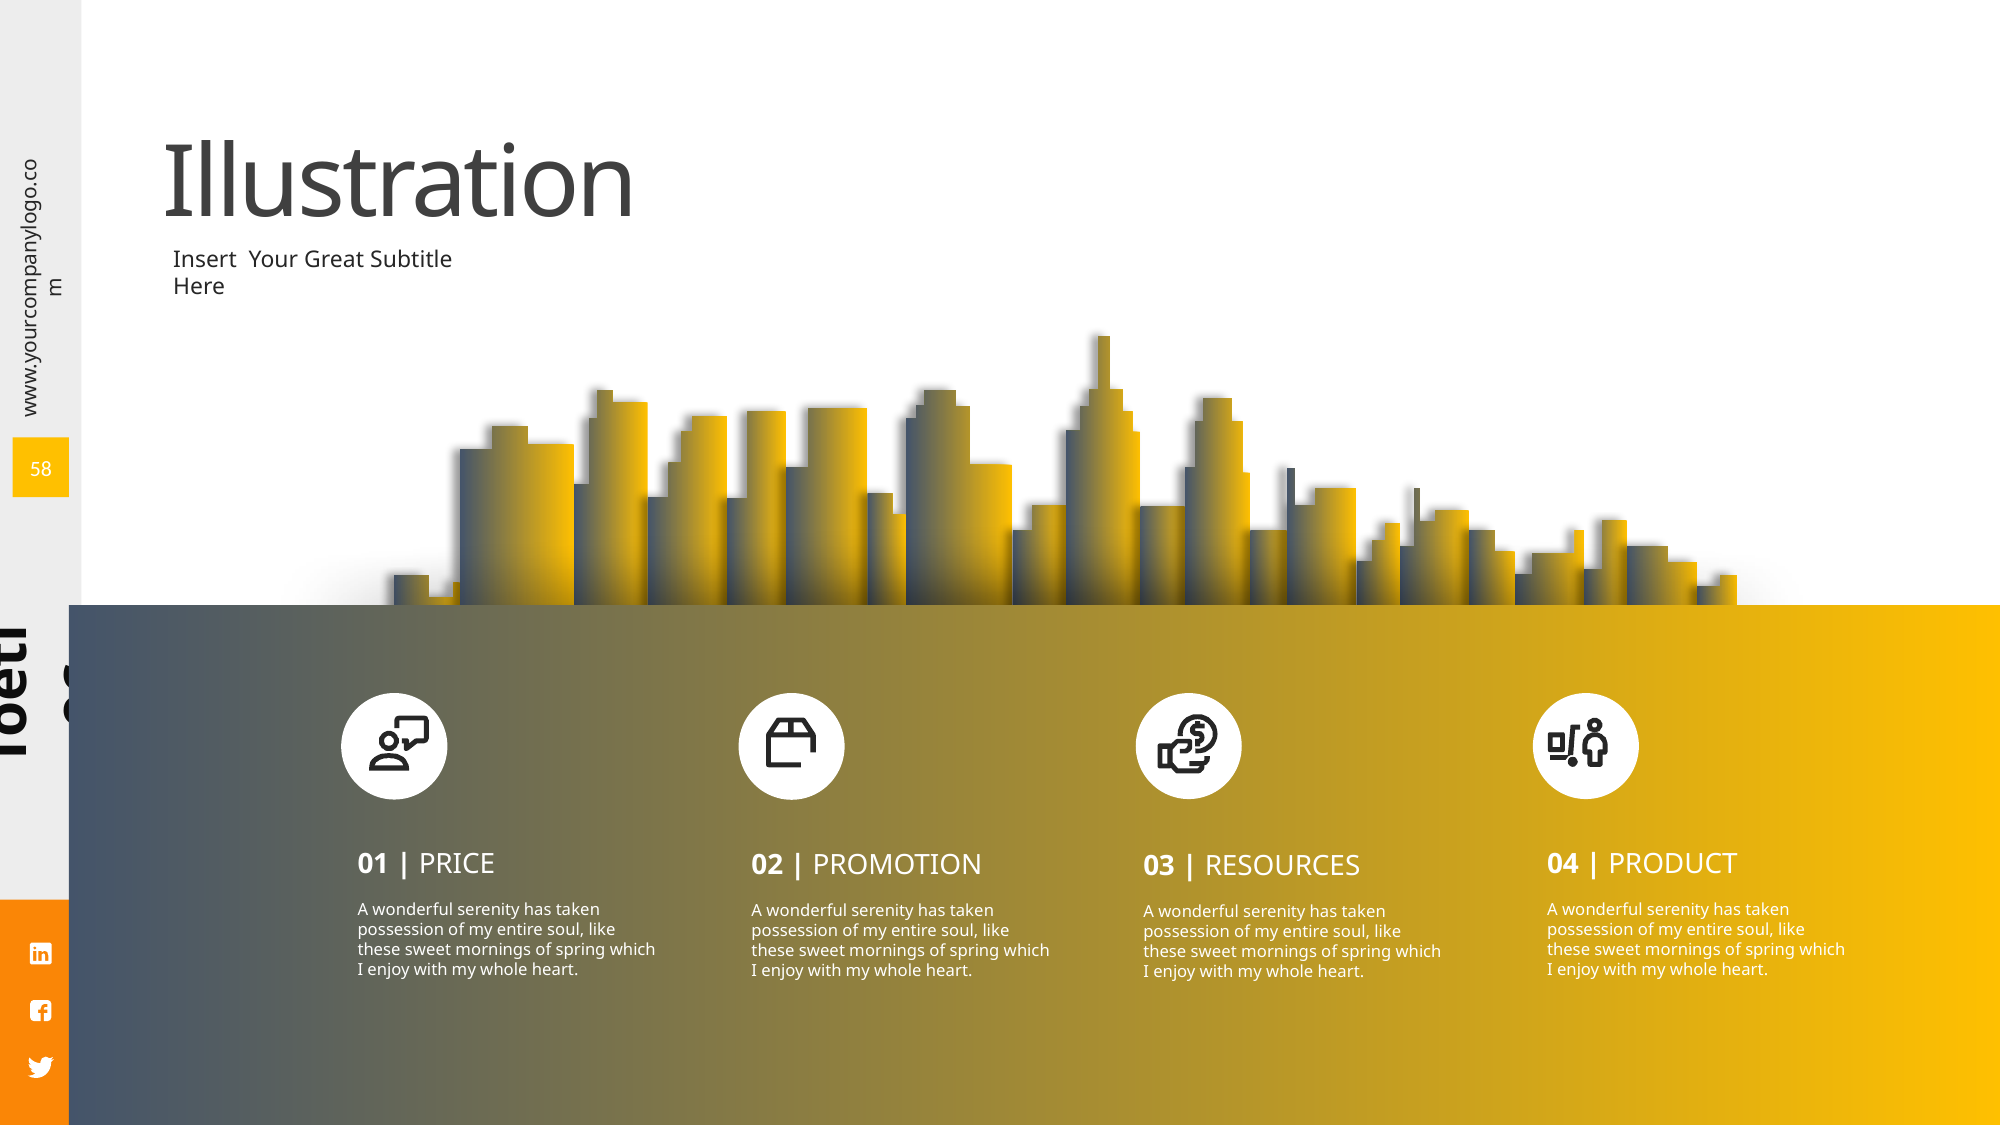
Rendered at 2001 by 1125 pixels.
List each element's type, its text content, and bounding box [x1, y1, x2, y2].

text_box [369, 715, 429, 771]
text_box Insert Your Great Subtitle Here [158, 237, 512, 307]
text_box 01 | PRICE A wonderful serenity has taken possession of my entire soul, like these sweet mornings of spring which I enjoy with my whole heart. [342, 837, 673, 986]
text_box Illustration [147, 116, 677, 236]
slide_number 58 [12, 437, 69, 498]
text_box [341, 693, 448, 800]
text_box 03 | RESOURCES A wonderful serenity has taken possession of my entire soul, like these sweet mornings of spring which I enjoy with my whole heart. [1128, 839, 1459, 988]
text_box [1532, 693, 1639, 800]
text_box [1157, 714, 1218, 774]
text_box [394, 335, 1737, 633]
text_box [1547, 717, 1608, 767]
text_box 02 | PROMOTION A wonderful serenity has taken possession of my entire soul, like these sweet mornings of spring which I enjoy with my whole heart. [736, 839, 1067, 988]
text_box [68, 605, 2000, 1125]
text_box [766, 717, 816, 768]
text_box [1135, 693, 1242, 800]
text_box 04 | PRODUCT A wonderful serenity has taken possession of my entire soul, like these sweet mornings of spring which I enjoy with my whole heart. [1532, 838, 1862, 987]
text_box [738, 693, 845, 800]
